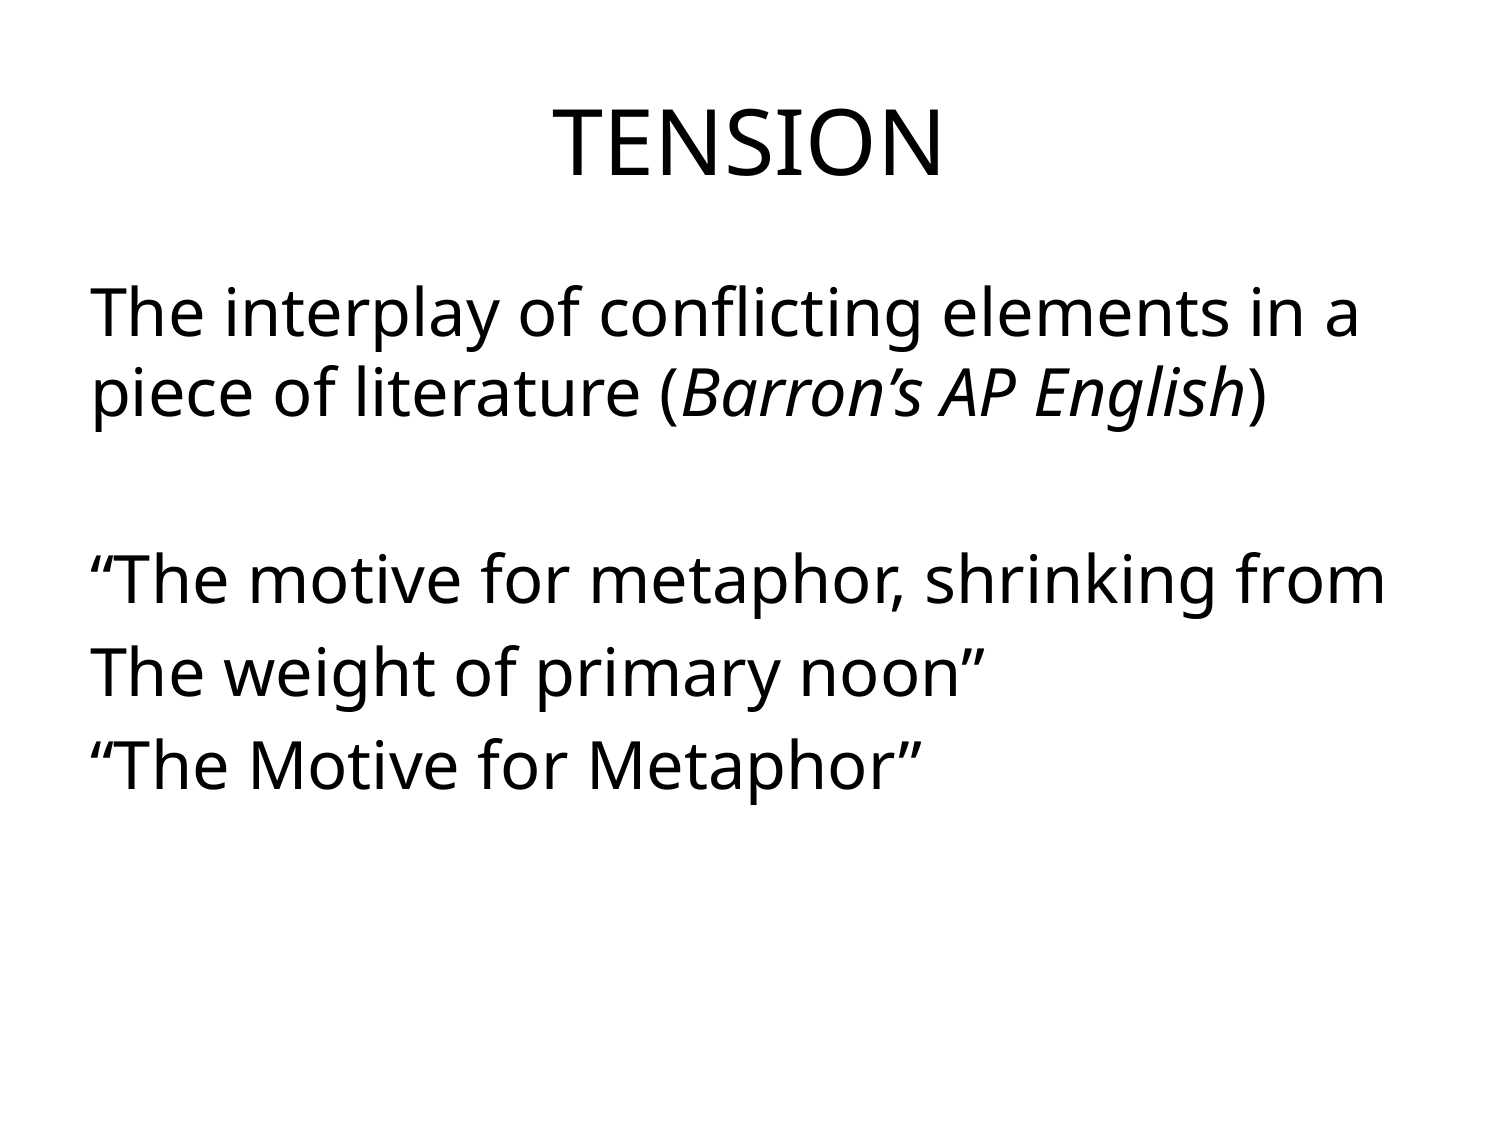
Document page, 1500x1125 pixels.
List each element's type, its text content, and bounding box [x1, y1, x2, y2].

list The interplay of conflicting elements in a piece of literature (Barron’s AP English) “The motive for metaphor, shrinking from The weight of primary noon” “The Motive for Metaphor” [75, 262, 1425, 1005]
title TENSION [75, 45, 1425, 233]
